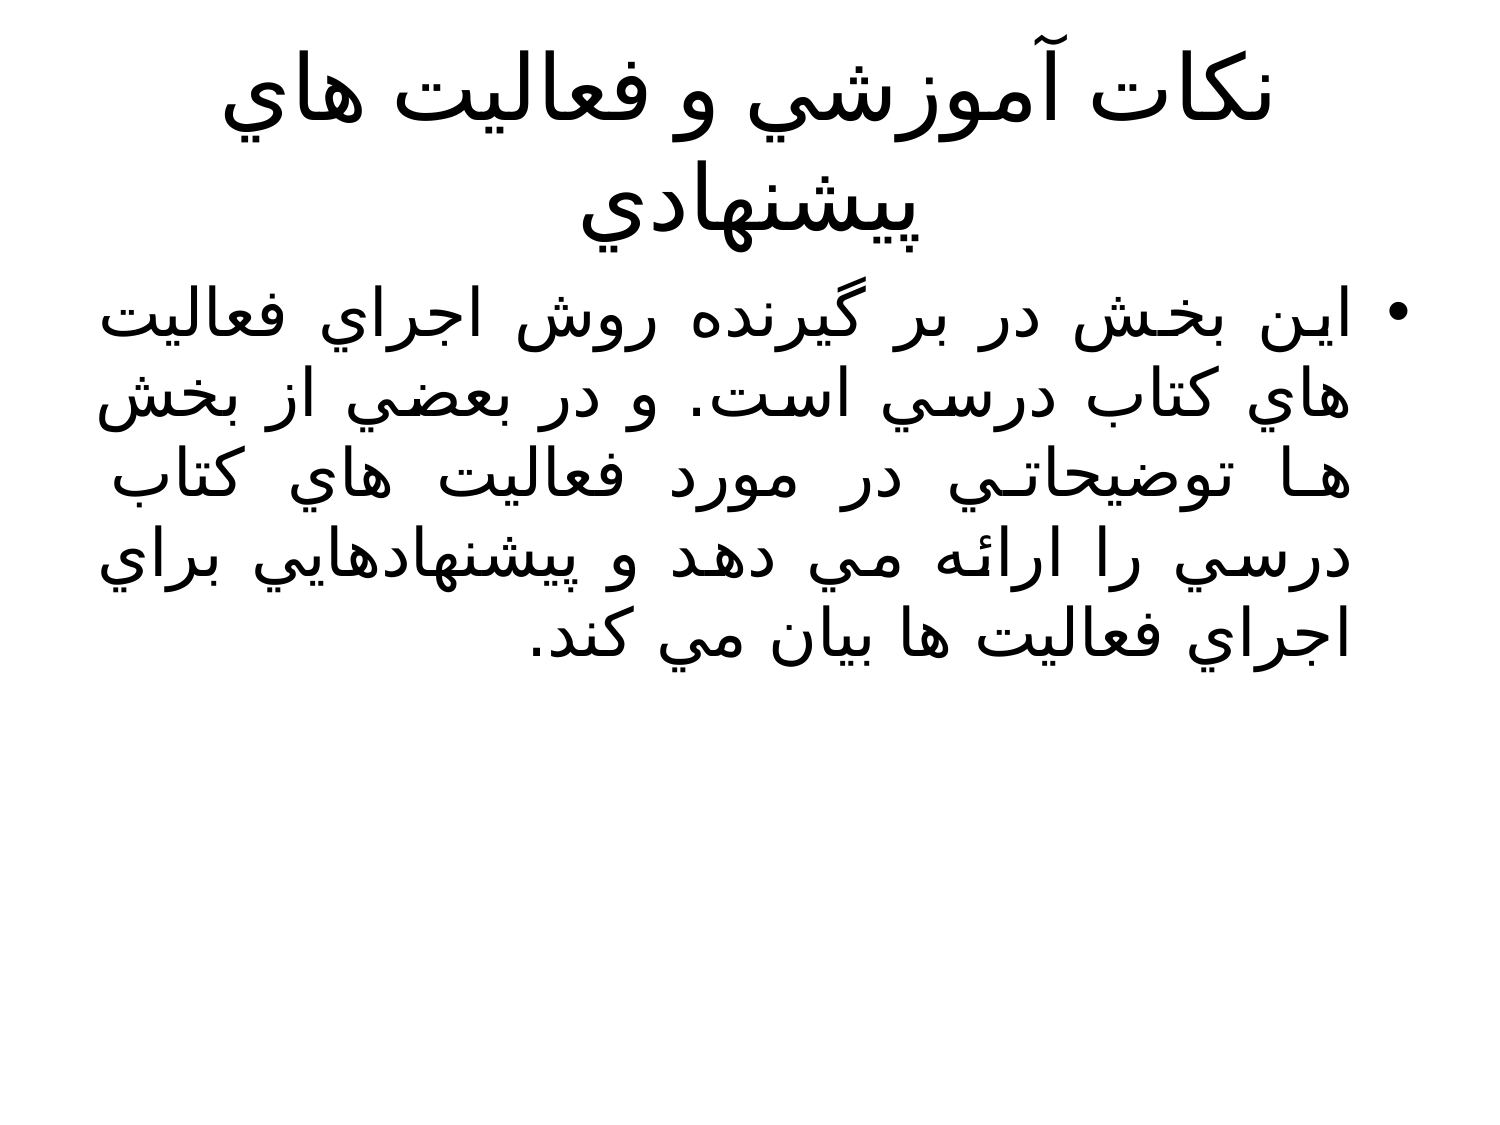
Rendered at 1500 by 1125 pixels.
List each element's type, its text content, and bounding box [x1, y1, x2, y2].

title نكات آموزشي و فعاليت هاي پيشنهادي [75, 45, 1425, 233]
list اين بخش در بر گيرنده روش اجراي فعاليت هاي كتاب درسي است. و در بعضي از بخش ها توضيحاتي در مورد فعاليت هاي كتاب درسي را ارائه مي دهد و پيشنهادهايي براي اجراي فعاليت ها بيان مي كند. [75, 262, 1425, 645]
